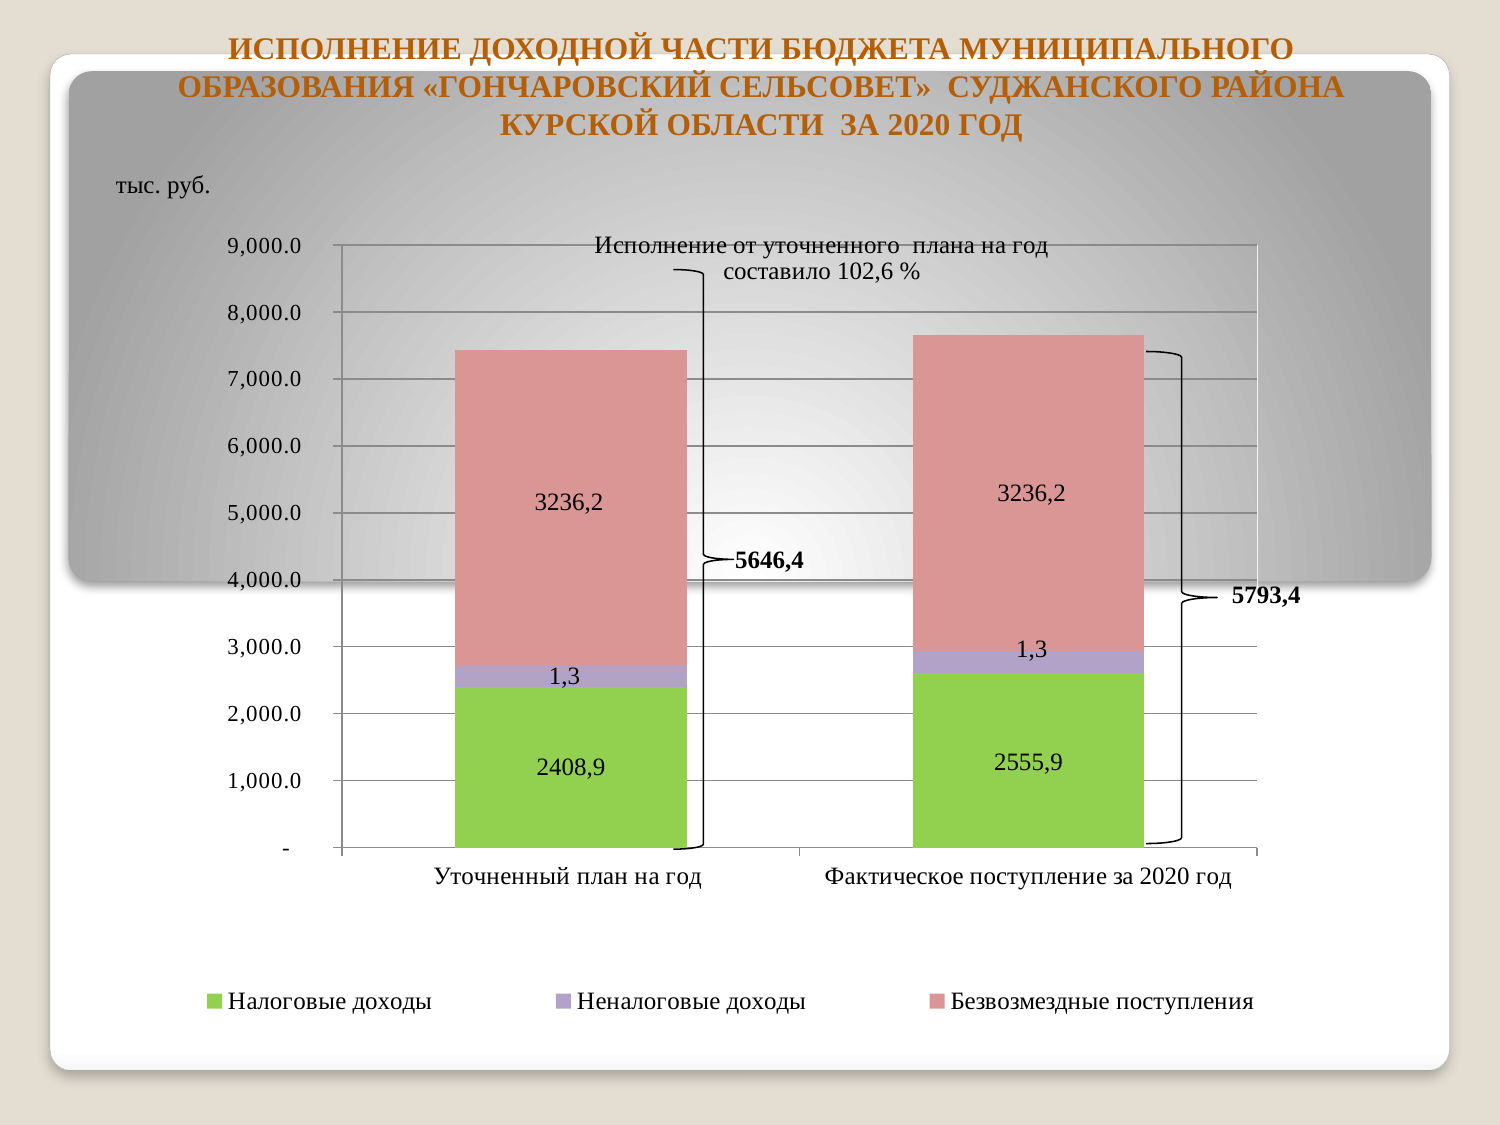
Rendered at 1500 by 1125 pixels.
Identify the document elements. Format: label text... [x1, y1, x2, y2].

title Исполнение доходной части бюджета муниципального образования «Гончаровский сельсовет» суджанского района курской области за 2020 год [123, 19, 1399, 149]
text_box тыс. руб. [101, 160, 226, 206]
chart [70, 210, 1395, 1055]
